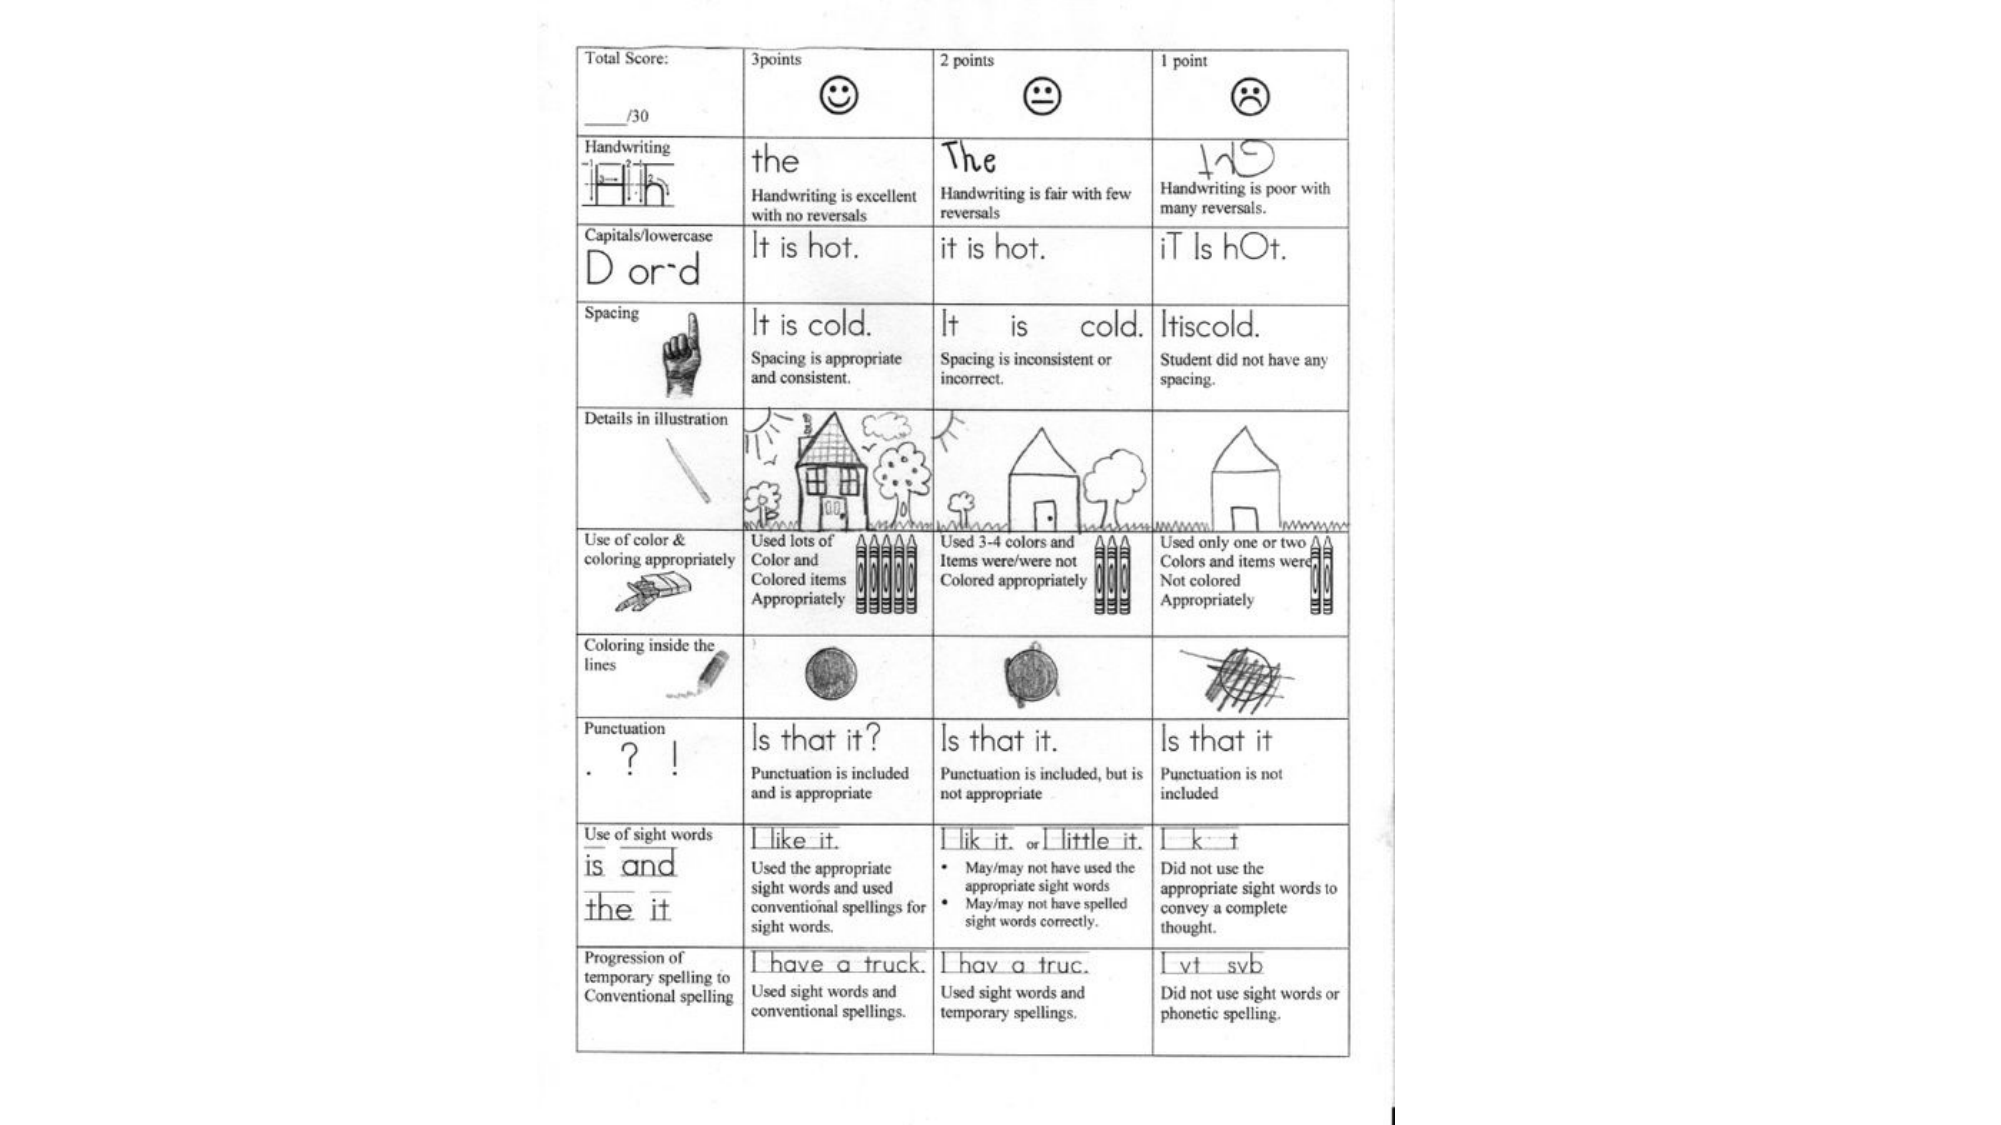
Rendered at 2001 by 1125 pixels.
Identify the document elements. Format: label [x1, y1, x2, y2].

picture [537, 0, 1395, 1125]
